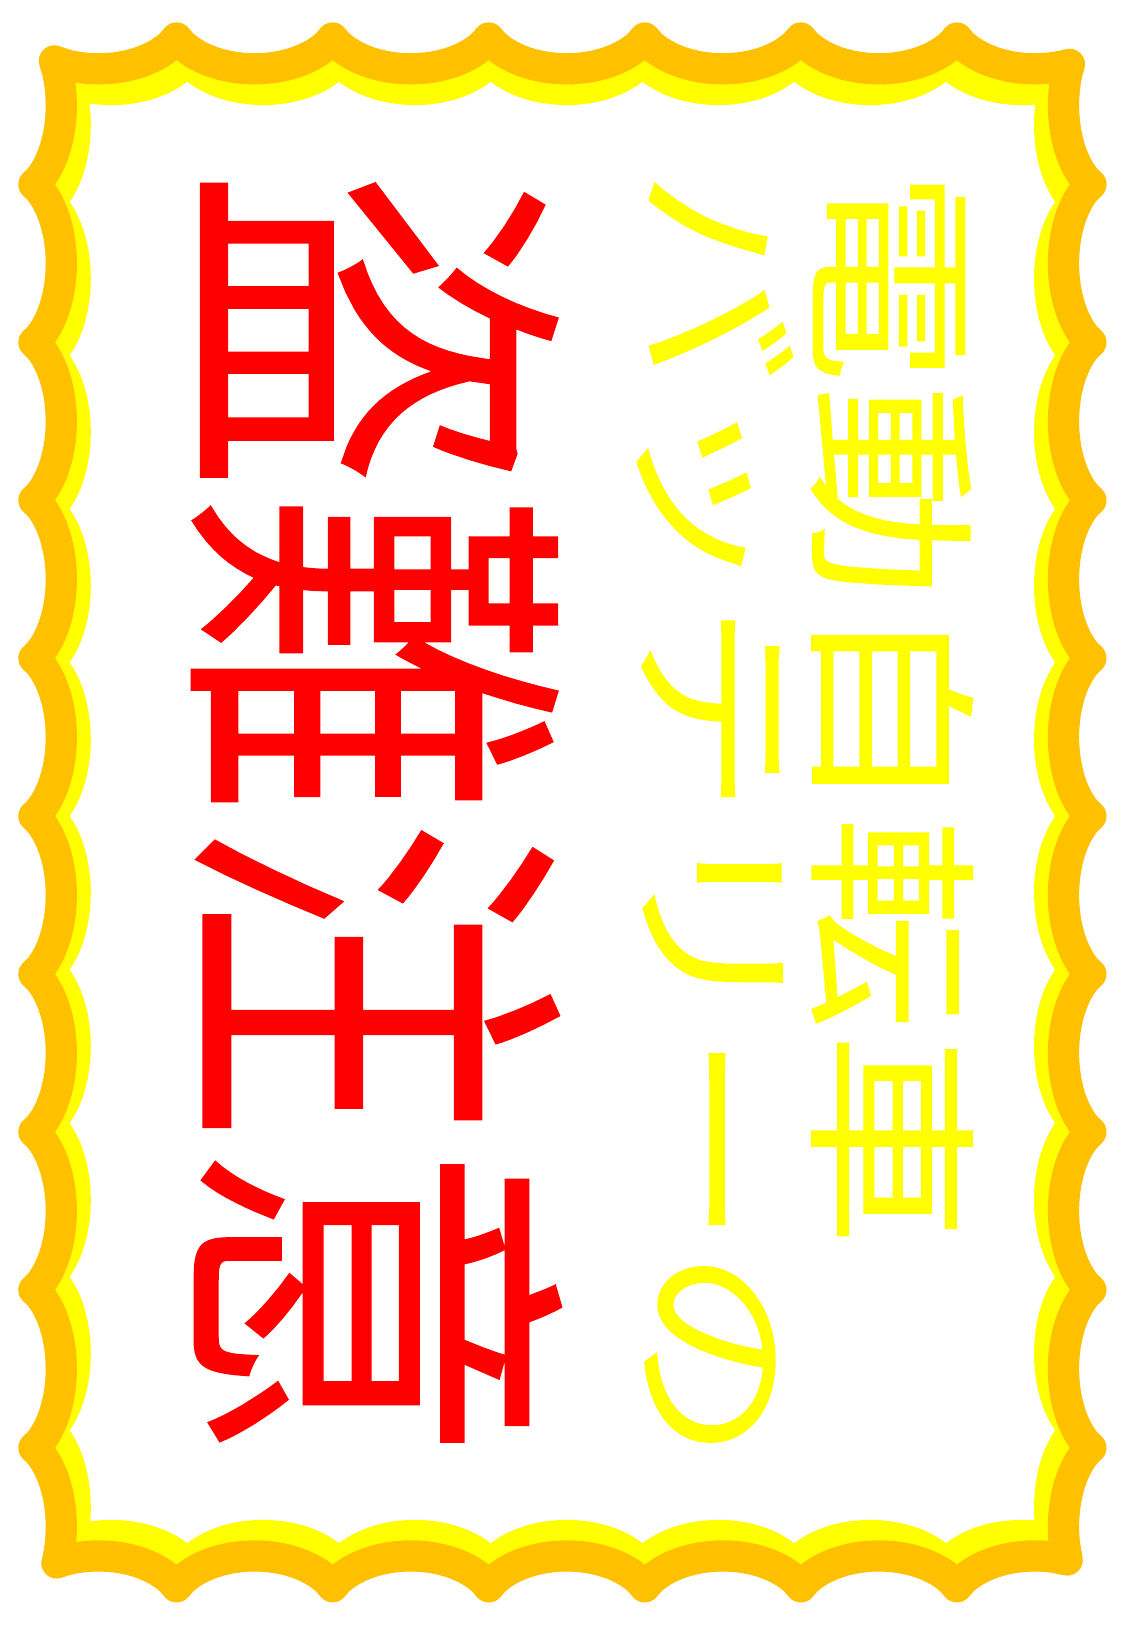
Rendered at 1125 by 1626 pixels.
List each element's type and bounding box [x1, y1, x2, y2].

text_box [33, 37, 1092, 1588]
